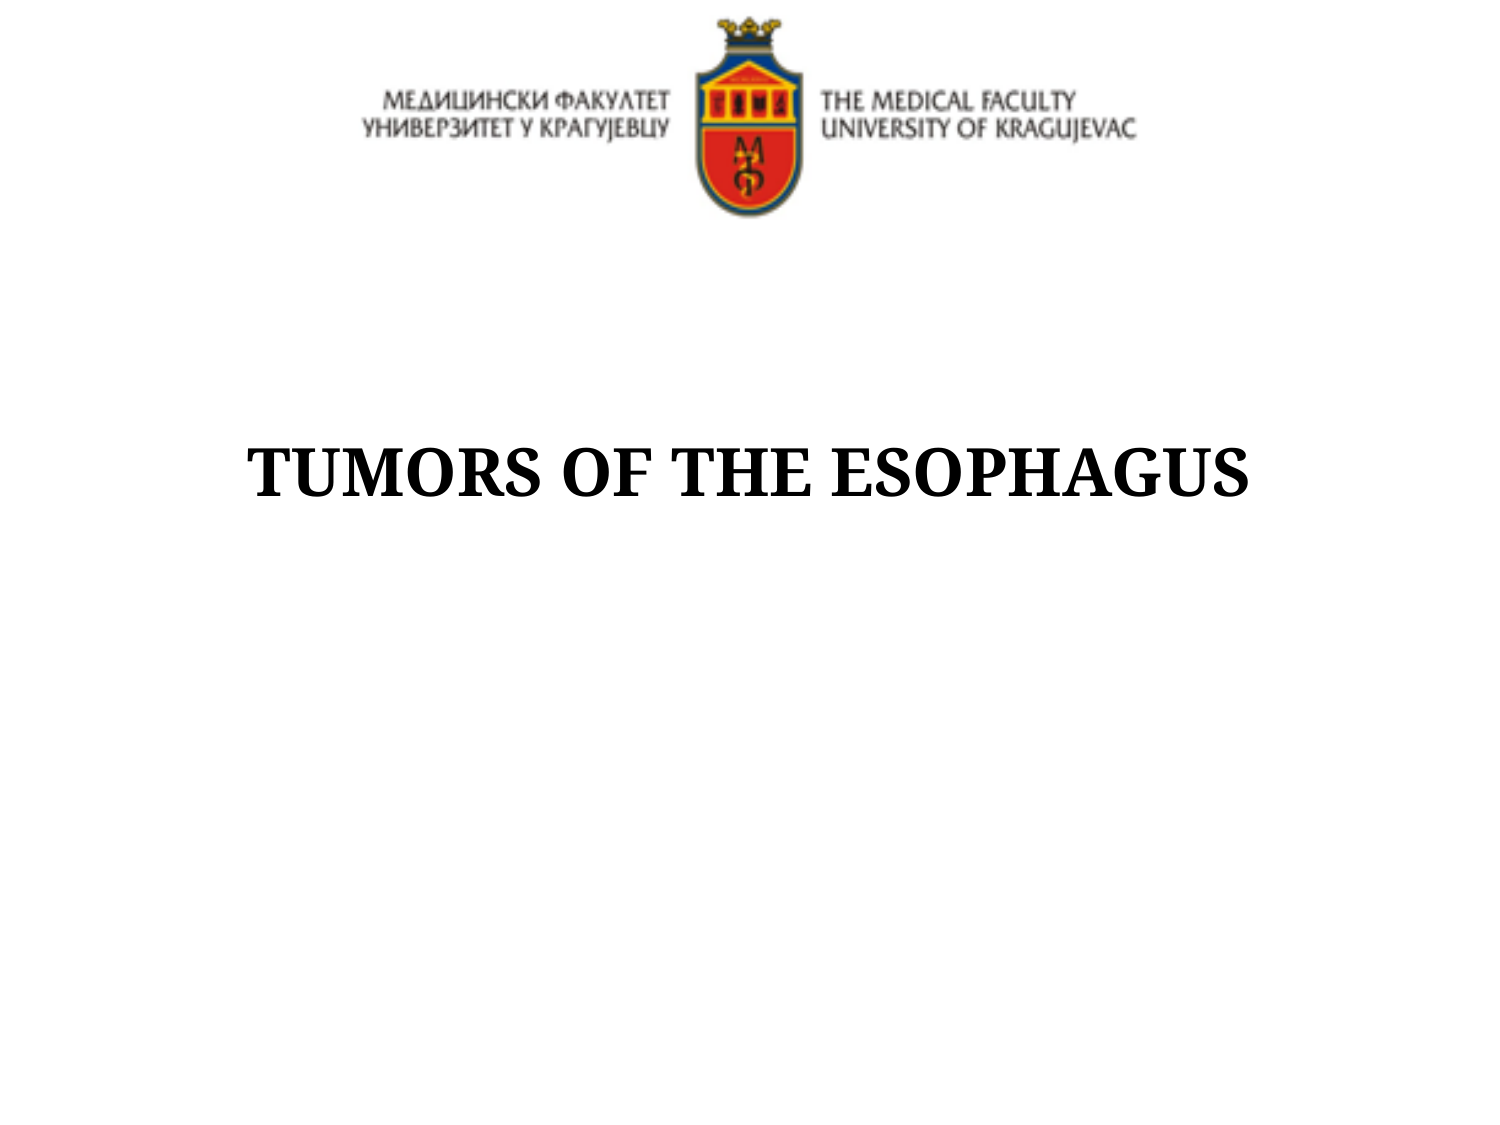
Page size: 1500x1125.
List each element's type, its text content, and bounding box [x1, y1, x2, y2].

title TUMORS OF THE ESOPHAGUS [112, 349, 1388, 591]
picture [210, 12, 1351, 251]
